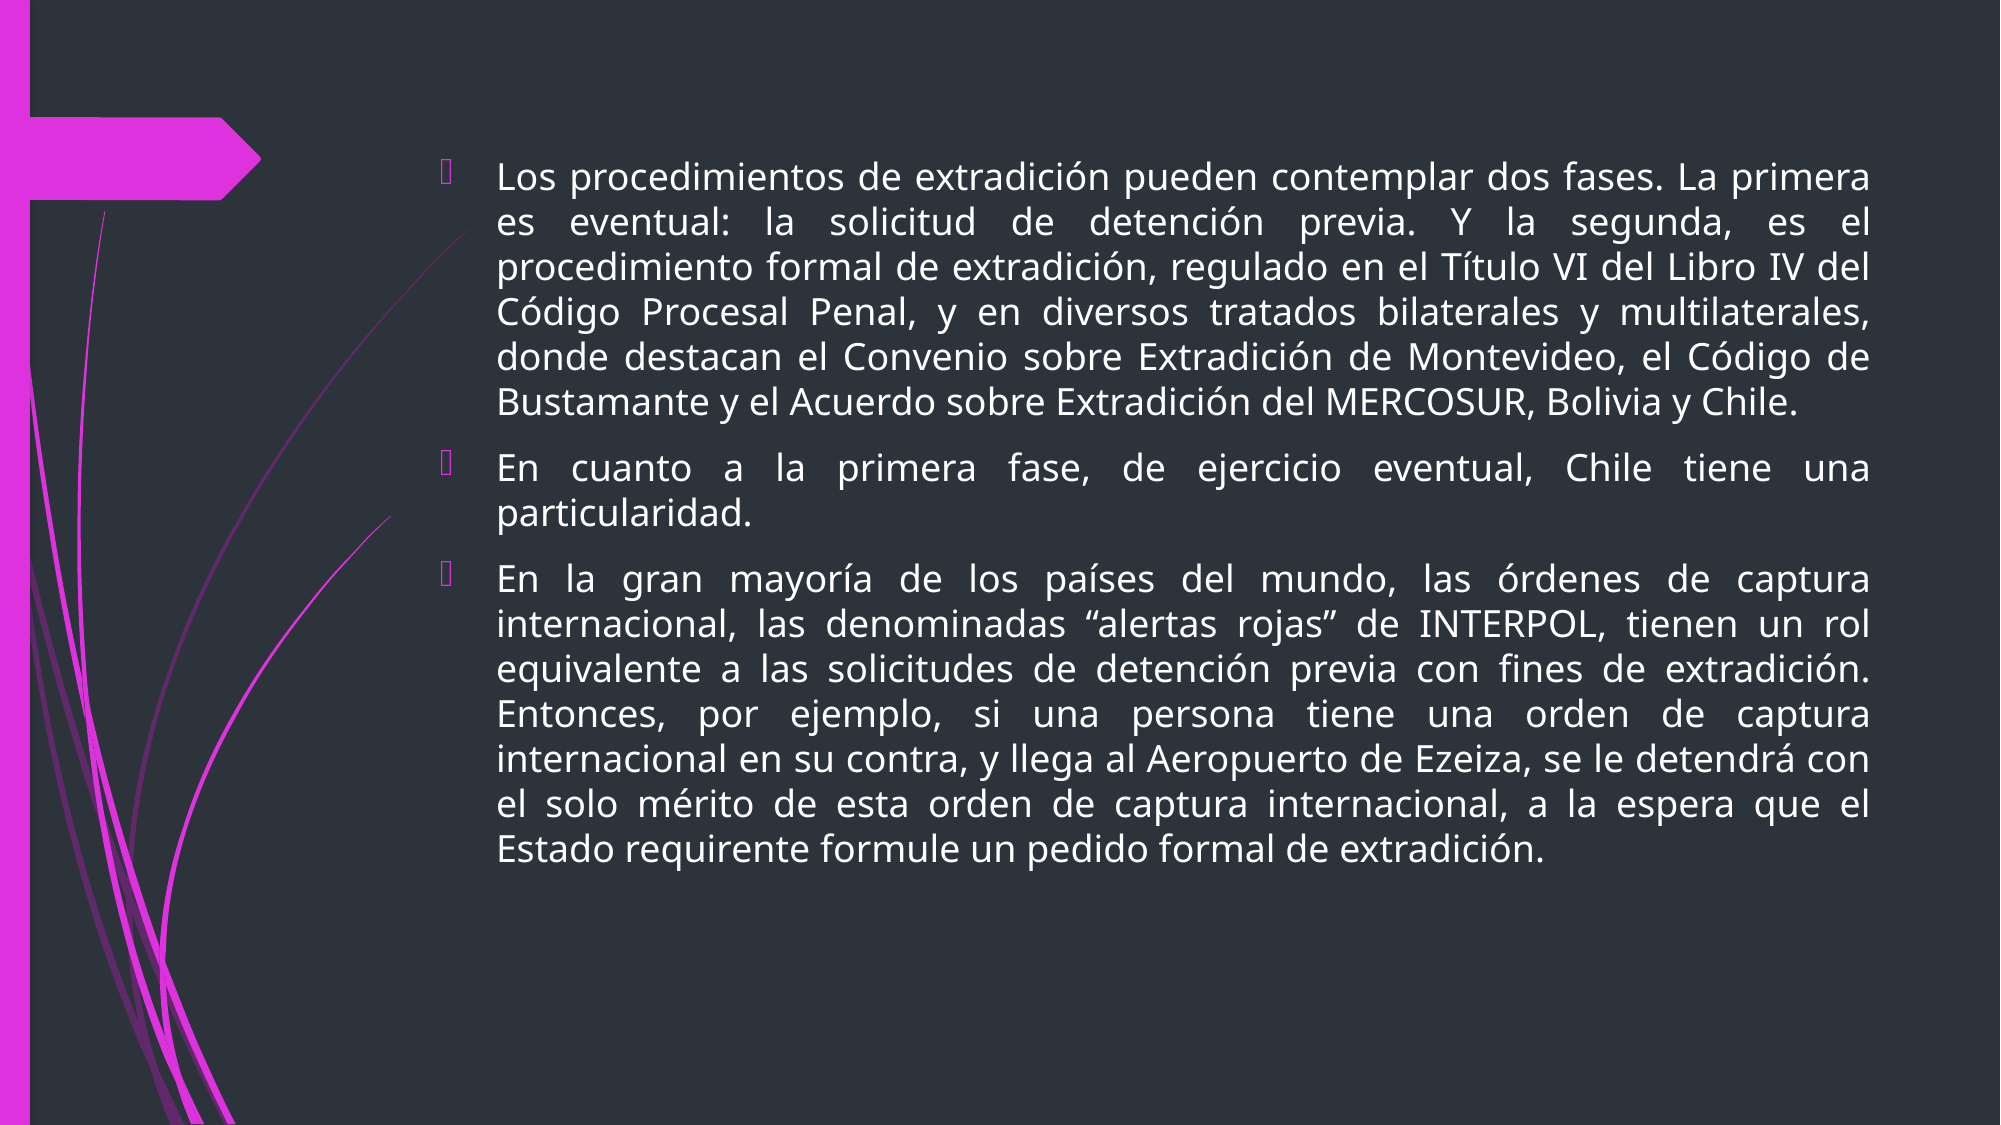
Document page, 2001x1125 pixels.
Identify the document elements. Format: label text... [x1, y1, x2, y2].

list Los procedimientos de extradición pueden contemplar dos fases. La primera es eventual: la solicitud de detención previa. Y la segunda, es el procedimiento formal de extradición, regulado en el Título VI del Libro IV del Código Procesal Penal, y en diversos tratados bilaterales y multilaterales, donde destacan el Convenio sobre Extradición de Montevideo, el Código de Bustamante y el Acuerdo sobre Extradición del MERCOSUR, Bolivia y Chile. En cuanto a la primera fase, de ejercicio eventual, Chile tiene una particularidad. En la gran mayoría de los países del mundo, las órdenes de captura internacional, las denominadas “alertas rojas” de INTERPOL, tienen un rol equivalente a las solicitudes de detención previa con fines de extradición. Entonces, por ejemplo, si una persona tiene una orden de captura internacional en su contra, y llega al Aeropuerto de Ezeiza, se le detendrá con el solo mérito de esta orden de captura internacional, a la espera que el Estado requirente formule un pedido formal de extradición. [424, 79, 1888, 1044]
